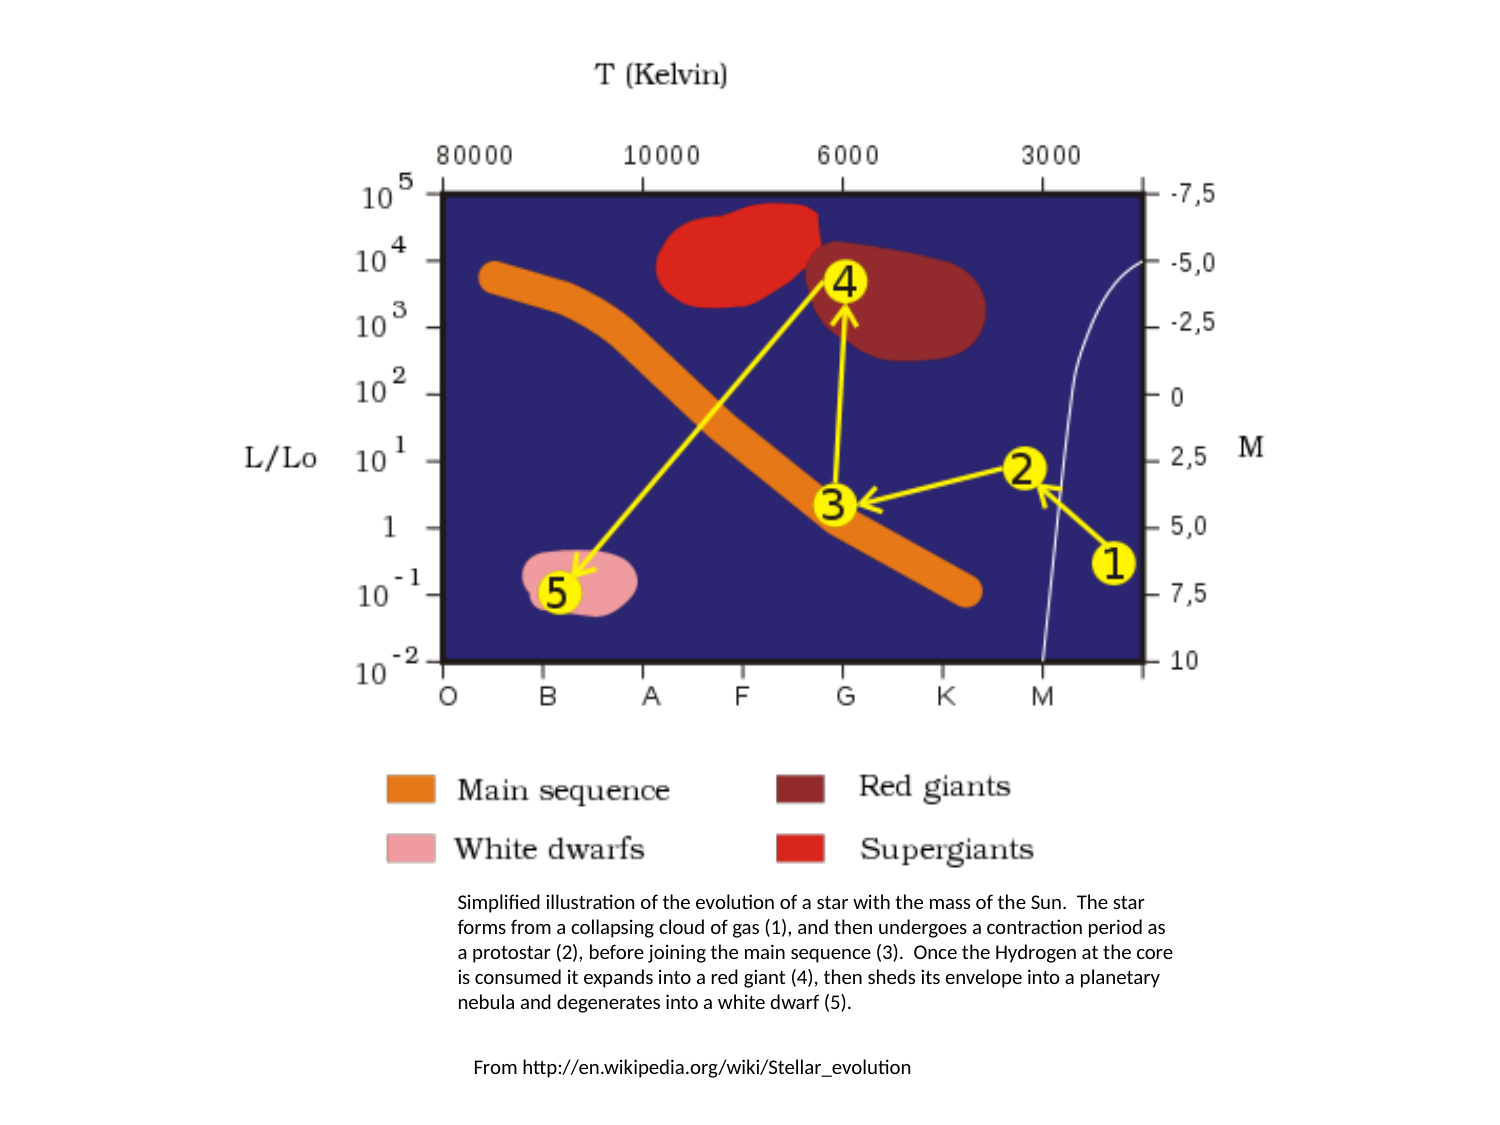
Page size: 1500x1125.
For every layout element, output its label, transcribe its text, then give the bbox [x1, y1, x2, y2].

text_box From http://en.wikipedia.org/wiki/Stellar_evolution [458, 1046, 927, 1087]
text_box Simplified illustration of the evolution of a star with the mass of the Sun. The star forms from a collapsing cloud of gas (1), and then undergoes a contraction period as a protostar (2), before joining the main sequence (3). Once the Hydrogen at the core is consumed it expands into a red giant (4), then sheds its envelope into a planetary nebula and degenerates into a white dwarf (5). [442, 938, 1193, 1022]
picture [230, 7, 1282, 929]
